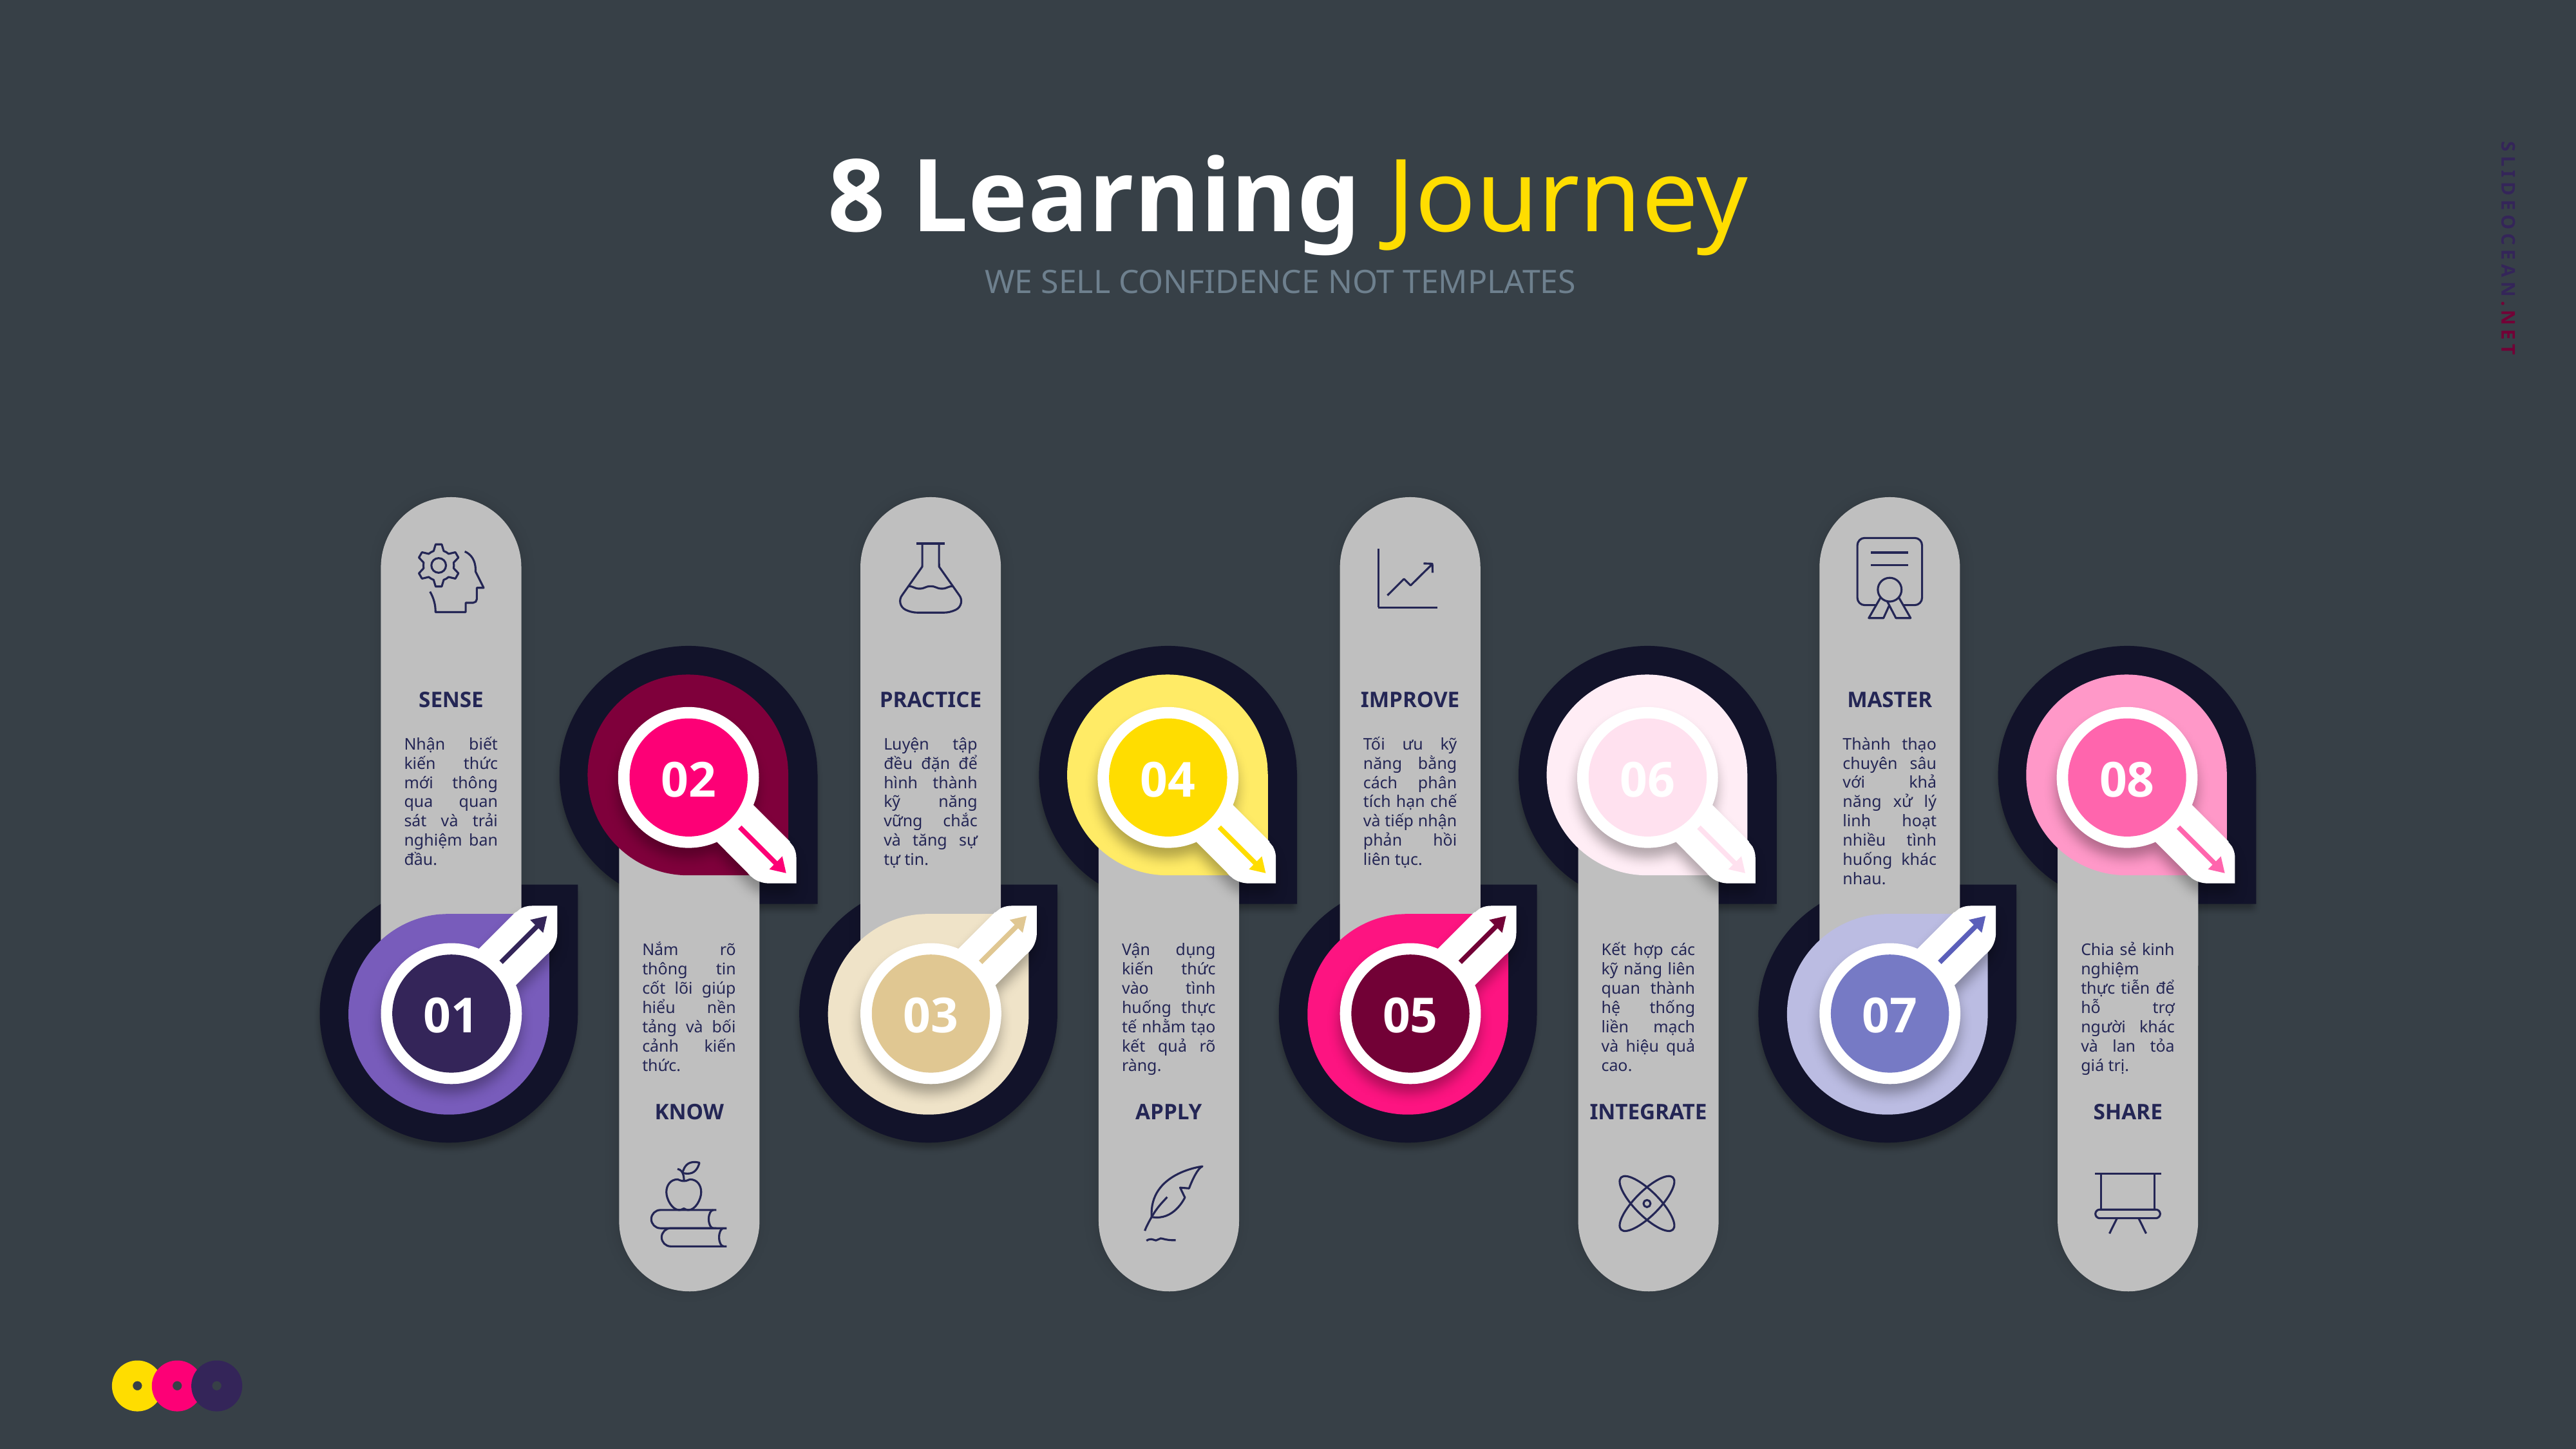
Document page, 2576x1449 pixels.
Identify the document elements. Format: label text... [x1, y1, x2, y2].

text_box [1546, 673, 1722, 848]
text_box [859, 496, 1002, 939]
text_box [379, 496, 523, 940]
text_box [2025, 673, 2202, 848]
text_box [1577, 884, 1720, 1293]
text_box [1339, 496, 1482, 939]
text_box [1306, 939, 1481, 1116]
text_box [419, 544, 484, 612]
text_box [1098, 934, 1240, 1130]
text_box [900, 543, 961, 613]
text_box [1144, 1166, 1203, 1231]
text_box [586, 673, 763, 848]
text_box [1037, 645, 1298, 905]
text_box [618, 706, 797, 884]
text_box [1278, 883, 1539, 1144]
text_box [1387, 563, 1433, 596]
text_box [651, 1162, 727, 1247]
text_box [1857, 538, 1922, 618]
text_box [318, 883, 579, 1144]
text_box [1577, 934, 1719, 1130]
text_box [1818, 496, 1961, 940]
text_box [1577, 706, 1756, 884]
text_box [380, 681, 522, 876]
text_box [1340, 905, 1517, 1084]
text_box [2057, 934, 2199, 1130]
text_box [827, 939, 1002, 1116]
text_box [2094, 1173, 2161, 1234]
text_box [1517, 645, 1778, 905]
text_box [1786, 940, 1961, 1116]
text_box WE SELL CONFIDENCE NOT TEMPLATES [975, 256, 1586, 305]
text_box [1757, 883, 2018, 1144]
text_box [2056, 884, 2199, 1293]
text_box [798, 883, 1059, 1144]
text_box [1146, 1238, 1176, 1241]
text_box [1819, 905, 1996, 1084]
text_box [558, 645, 819, 905]
text_box [618, 884, 761, 1293]
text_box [380, 905, 558, 1084]
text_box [860, 681, 1001, 876]
text_box 8 Learning Journey [818, 126, 1758, 257]
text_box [1340, 681, 1481, 876]
text_box [1620, 1176, 1674, 1231]
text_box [618, 934, 760, 1130]
text_box [1097, 884, 1240, 1293]
text_box [1997, 645, 2257, 905]
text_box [2056, 706, 2235, 884]
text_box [1819, 681, 1960, 876]
text_box [347, 940, 522, 1116]
text_box [1066, 673, 1243, 848]
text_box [860, 905, 1037, 1084]
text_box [1097, 706, 1276, 884]
